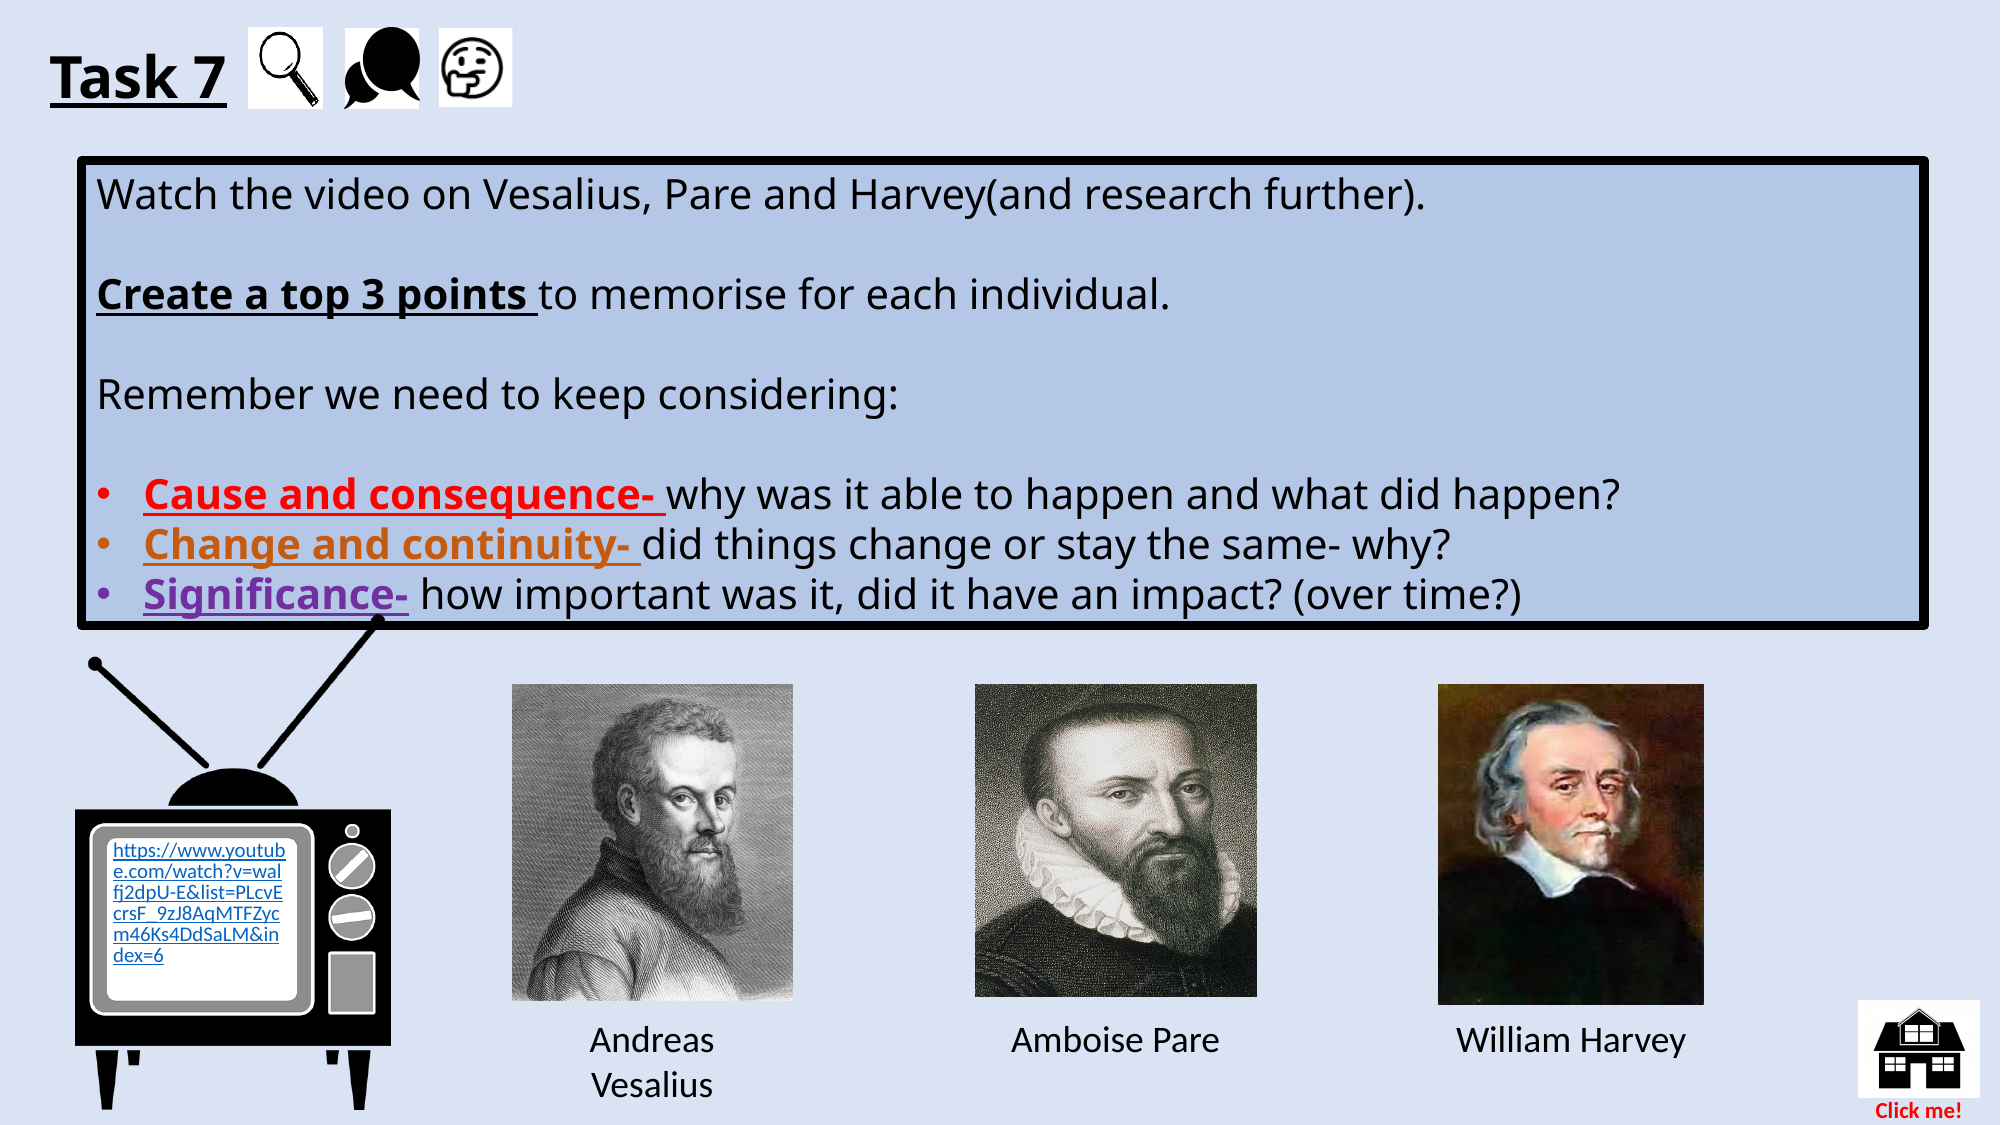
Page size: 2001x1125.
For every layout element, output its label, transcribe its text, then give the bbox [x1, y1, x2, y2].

picture [512, 684, 793, 1001]
picture [344, 27, 420, 109]
picture [248, 27, 323, 109]
picture [438, 28, 513, 107]
picture [1438, 684, 1704, 1005]
text_box Task 7 [34, 33, 502, 118]
picture [75, 614, 391, 1110]
picture [1858, 1000, 1980, 1098]
text_box Amboise Pare [975, 1007, 1257, 1068]
text_box Andreas Vesalius [511, 1007, 793, 1113]
text_box Watch the video on Vesalius, Pare and Harvey(and research further). Create a top 3 points to memorise for each individual. Remember we need to keep considering: Cause and consequence- why was it able to happen and what did happen? Change and continuity- did things change or stay the same- why? Significance- how important was it, did it have an impact? (over time?) [81, 160, 1925, 626]
text_box Click me! [1858, 1098, 1980, 1125]
text_box William Harvey [1430, 1007, 1712, 1068]
picture [975, 684, 1257, 997]
